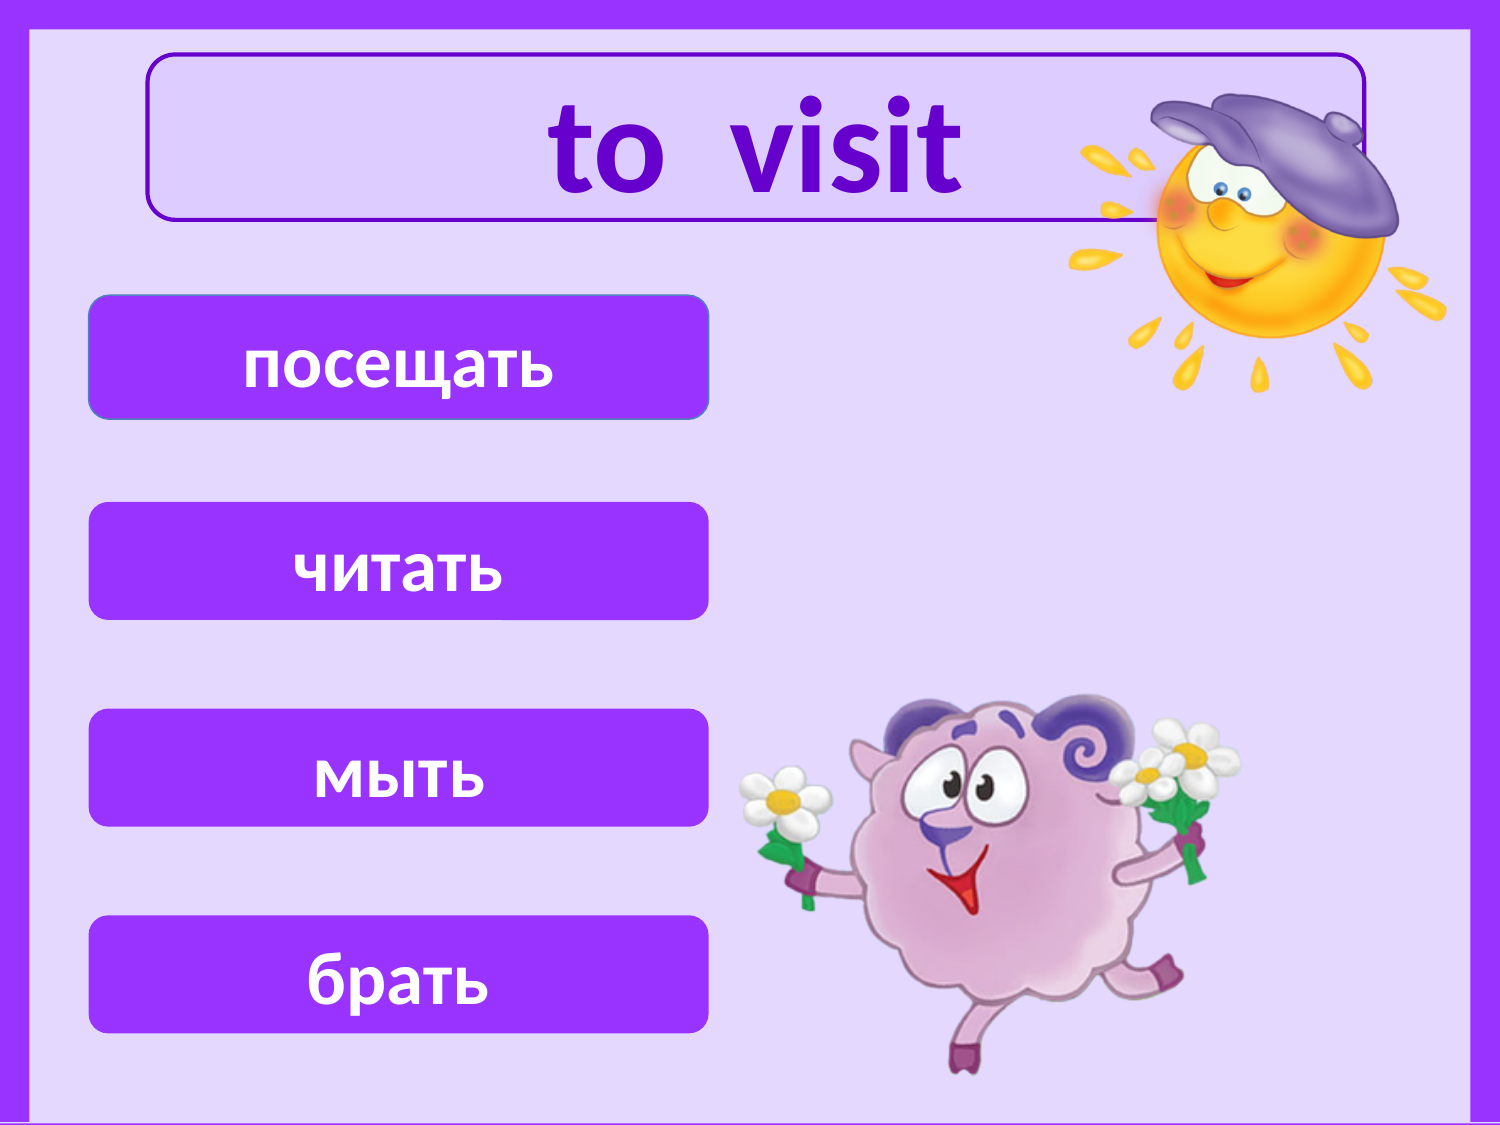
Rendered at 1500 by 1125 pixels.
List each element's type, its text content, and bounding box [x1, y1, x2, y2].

text_box [1468, 32, 1500, 1121]
text_box to visit [145, 52, 1367, 222]
text_box [0, 32, 32, 1121]
text_box [0, 0, 1500, 32]
text_box мыть [88, 708, 709, 827]
picture [1068, 93, 1447, 393]
text_box брать [88, 915, 709, 1034]
picture [737, 692, 1244, 1077]
text_box посещать [88, 295, 709, 420]
text_box читать [88, 501, 709, 621]
text_box [0, 1121, 1500, 1125]
